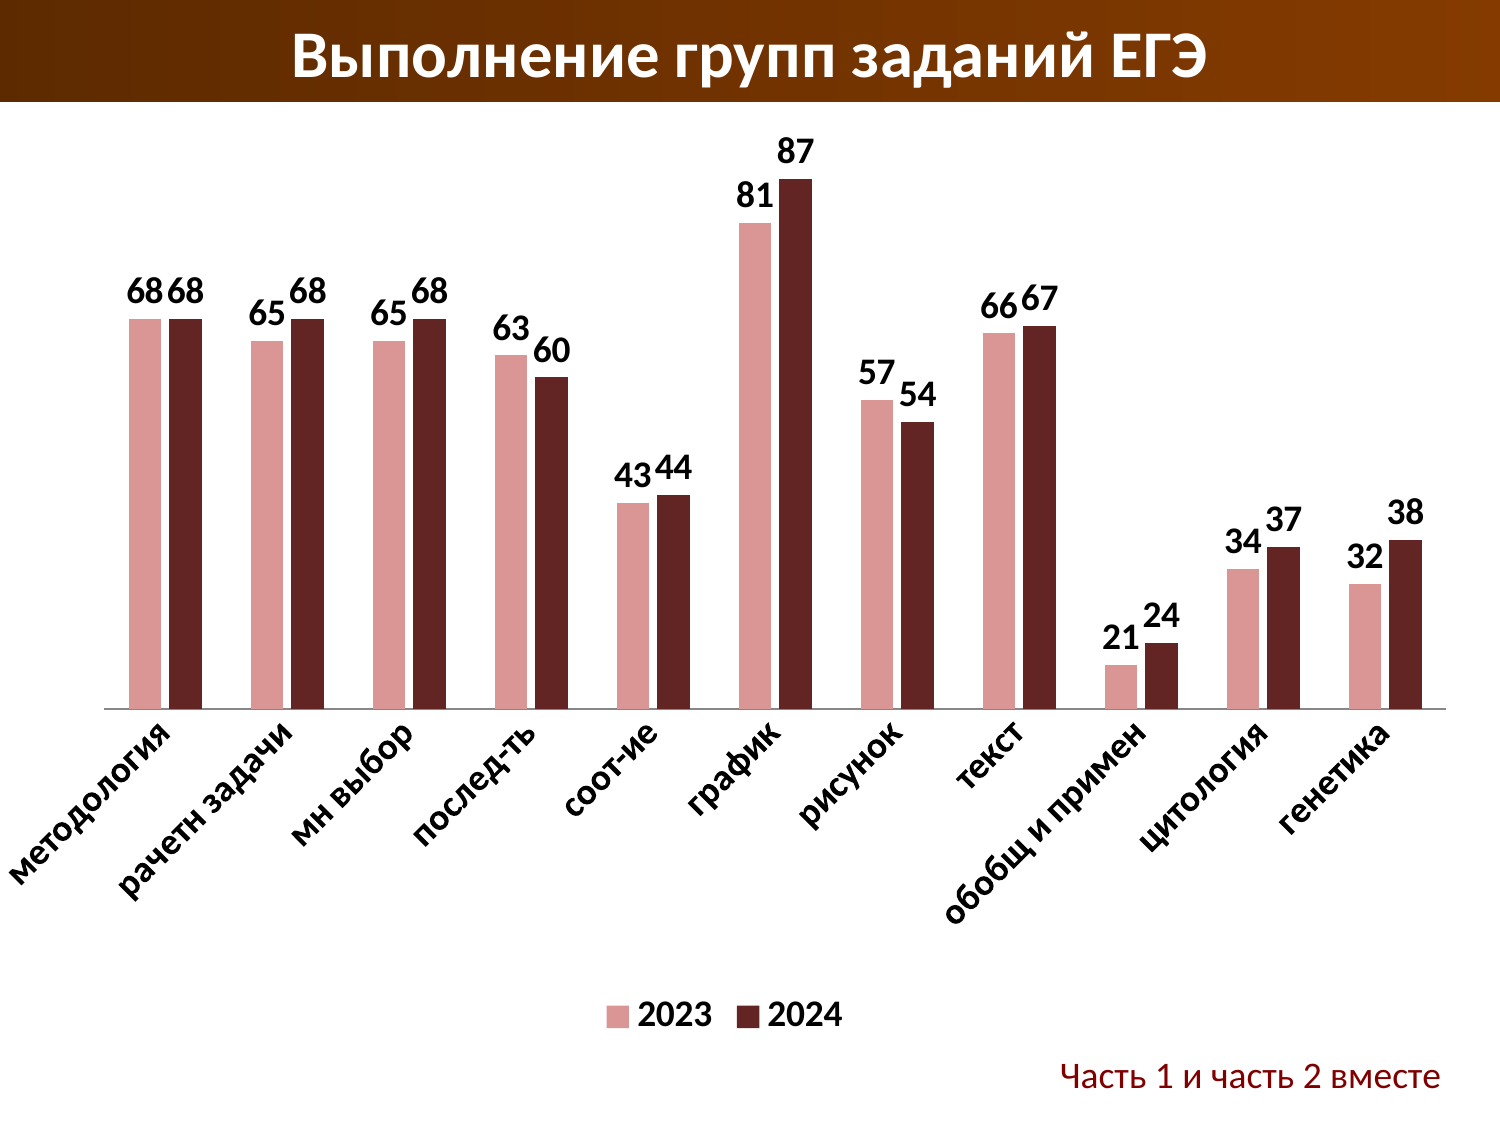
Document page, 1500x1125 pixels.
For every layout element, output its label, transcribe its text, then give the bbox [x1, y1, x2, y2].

title Выполнение групп заданий ЕГЭ [0, 0, 1500, 102]
chart [0, 133, 1448, 1044]
text_box Часть 1 и часть 2 вместе [1045, 1043, 1500, 1103]
